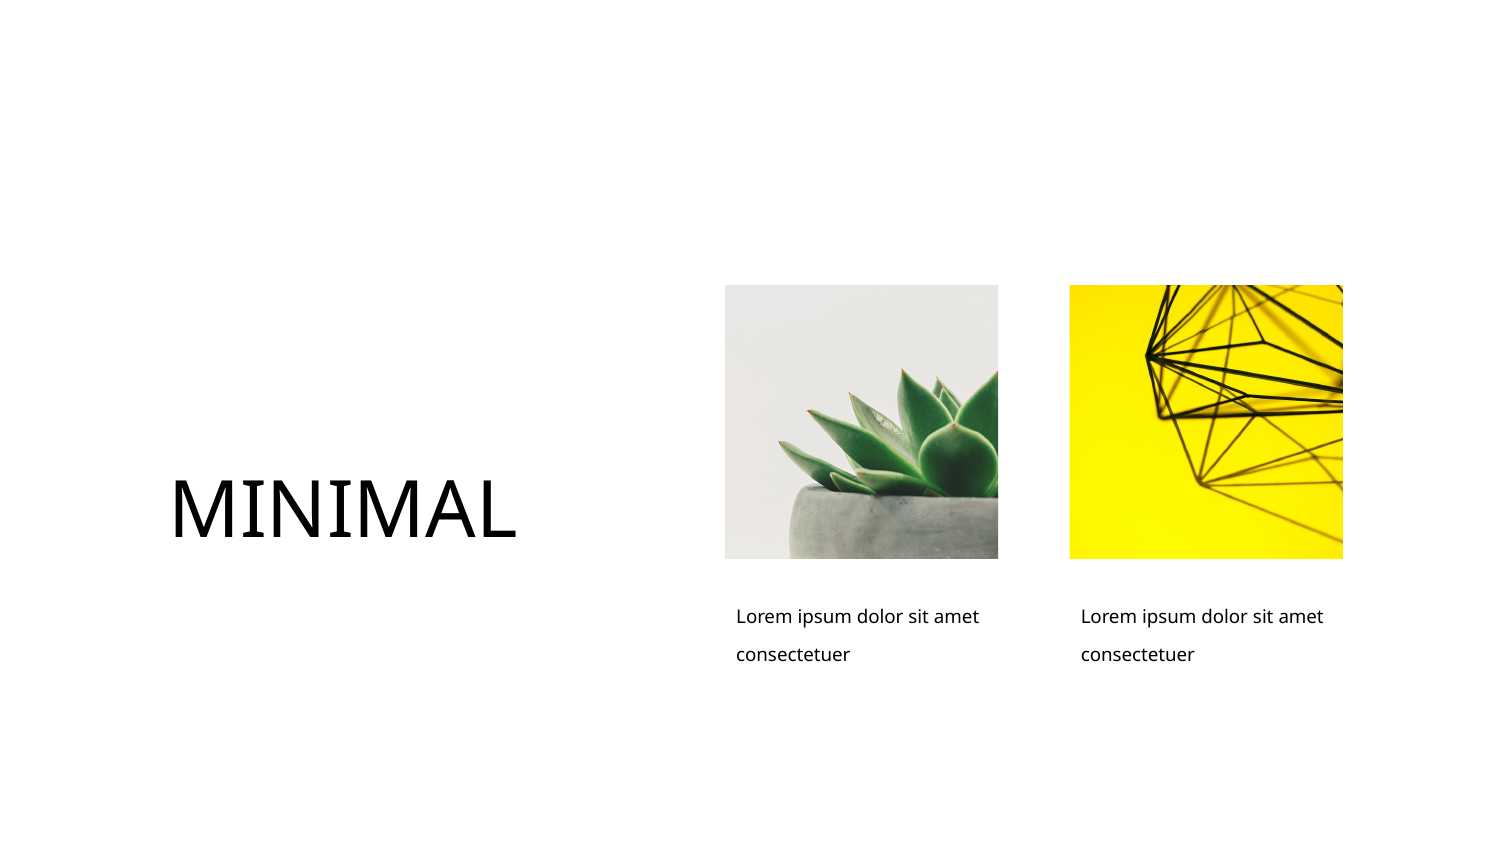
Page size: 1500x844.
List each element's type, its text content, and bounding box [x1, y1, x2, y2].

picture [724, 284, 999, 559]
text_box MINIMAL [157, 452, 567, 559]
text_box Lorem ipsum dolor sit amet consectetuer [724, 584, 1017, 656]
text_box Lorem ipsum dolor sit amet consectetuer [1069, 584, 1361, 656]
picture [1069, 284, 1344, 559]
